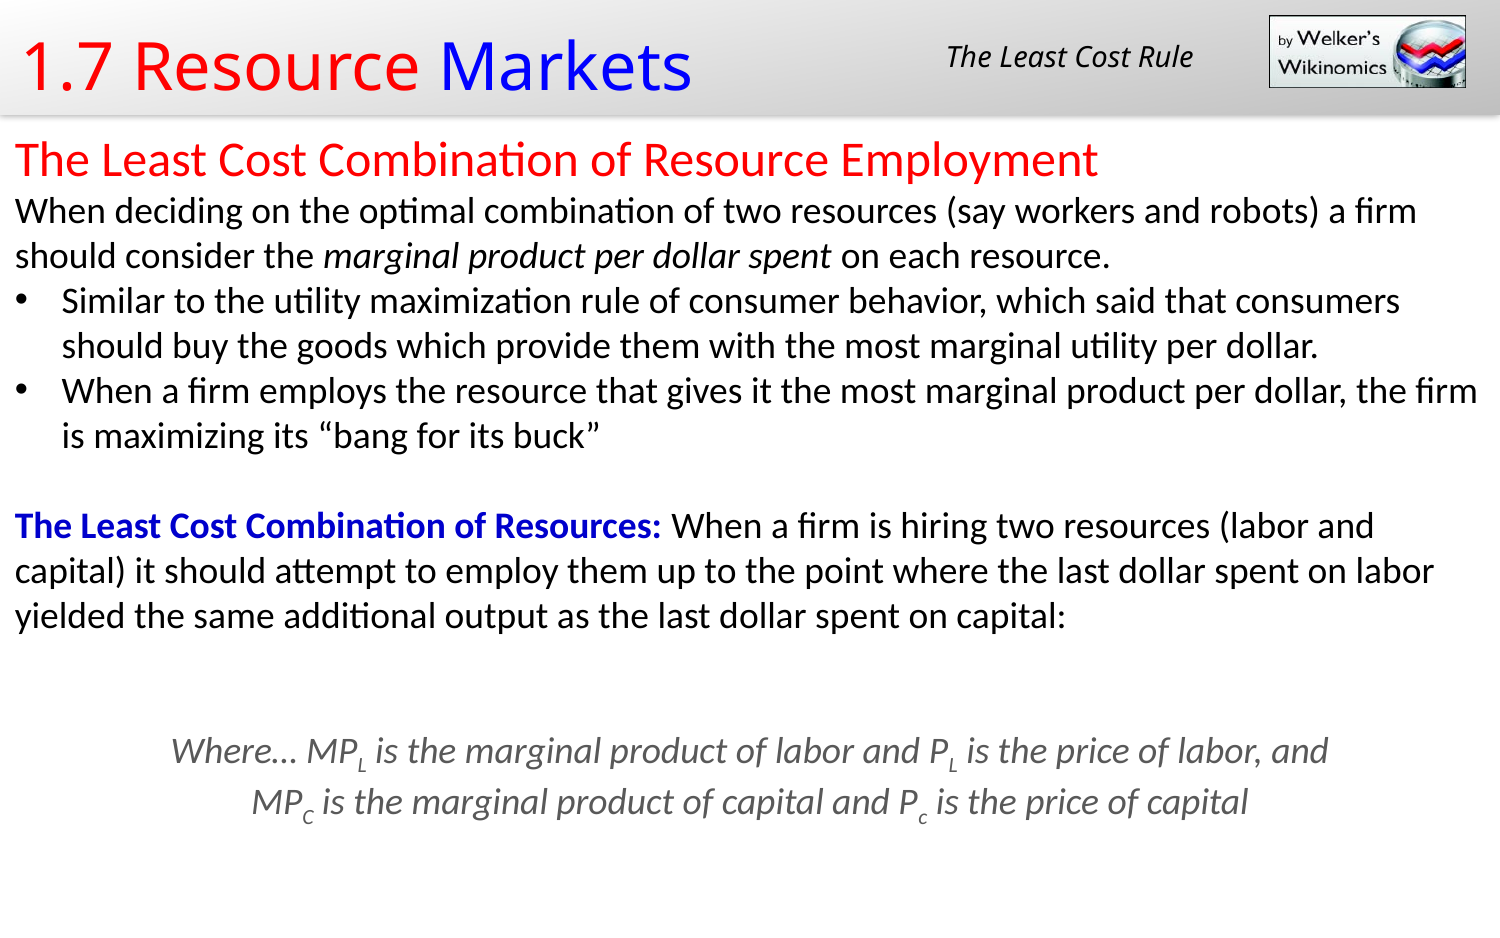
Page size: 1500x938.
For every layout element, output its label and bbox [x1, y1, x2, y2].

text_box [0, 0, 1500, 115]
